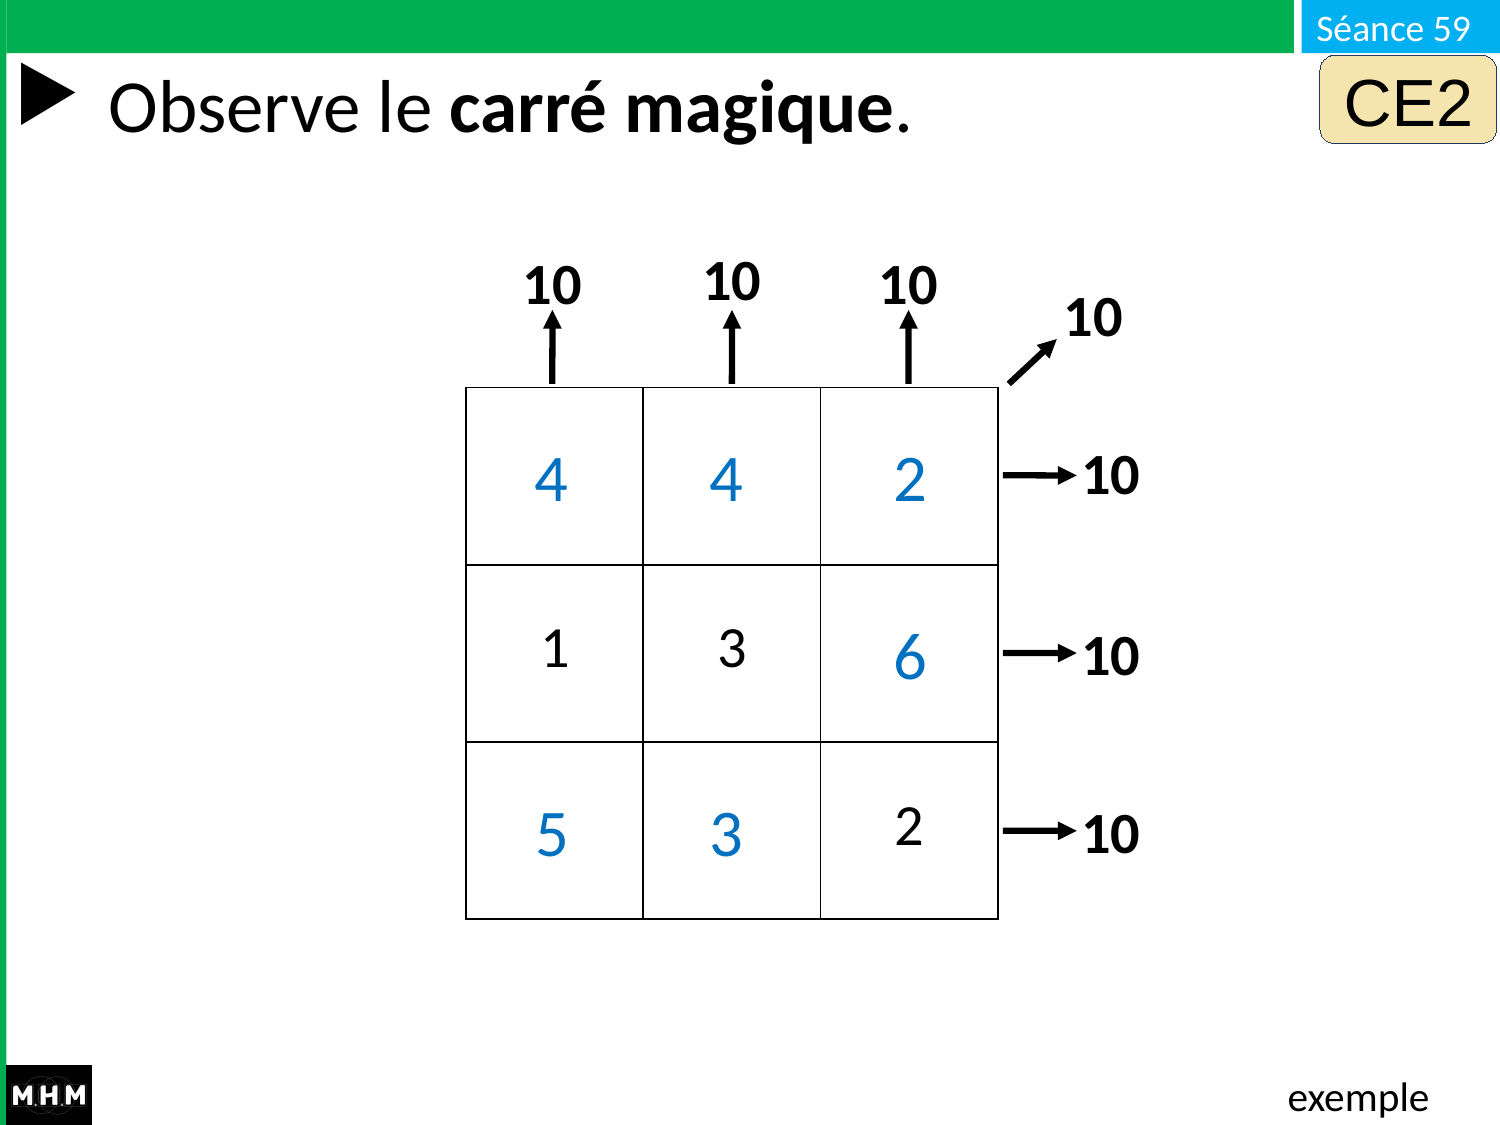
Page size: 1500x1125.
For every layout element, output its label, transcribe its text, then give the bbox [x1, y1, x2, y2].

text_box 10 [671, 234, 793, 320]
text_box 10 [1032, 270, 1155, 356]
text_box 3 [694, 782, 806, 878]
text_box 10 [1049, 610, 1172, 695]
table_header . [821, 388, 997, 564]
table_cell . [644, 743, 820, 918]
text_box 10 [491, 238, 613, 324]
table_header . [644, 388, 820, 564]
table_cell 3 [644, 566, 820, 741]
table_cell 1 [467, 566, 642, 741]
table_header . [467, 388, 642, 564]
text_box 10 [1049, 787, 1172, 873]
text_box 10 [847, 238, 970, 324]
text_box CE2 [1319, 55, 1497, 144]
text_box 10 [1049, 429, 1172, 514]
table_cell . [467, 743, 642, 918]
text_box 2 [878, 427, 990, 523]
text_box 4 [520, 427, 632, 523]
title Observe le carré magique. [0, 28, 1439, 189]
text_box 6 [878, 605, 990, 700]
table_cell . [821, 566, 997, 741]
text_box 4 [694, 427, 806, 523]
table_cell 2 [821, 743, 997, 918]
picture [6, 1065, 92, 1125]
text_box 5 [520, 782, 632, 878]
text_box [1008, 338, 1057, 385]
text_box exemple [1272, 1068, 1500, 1125]
